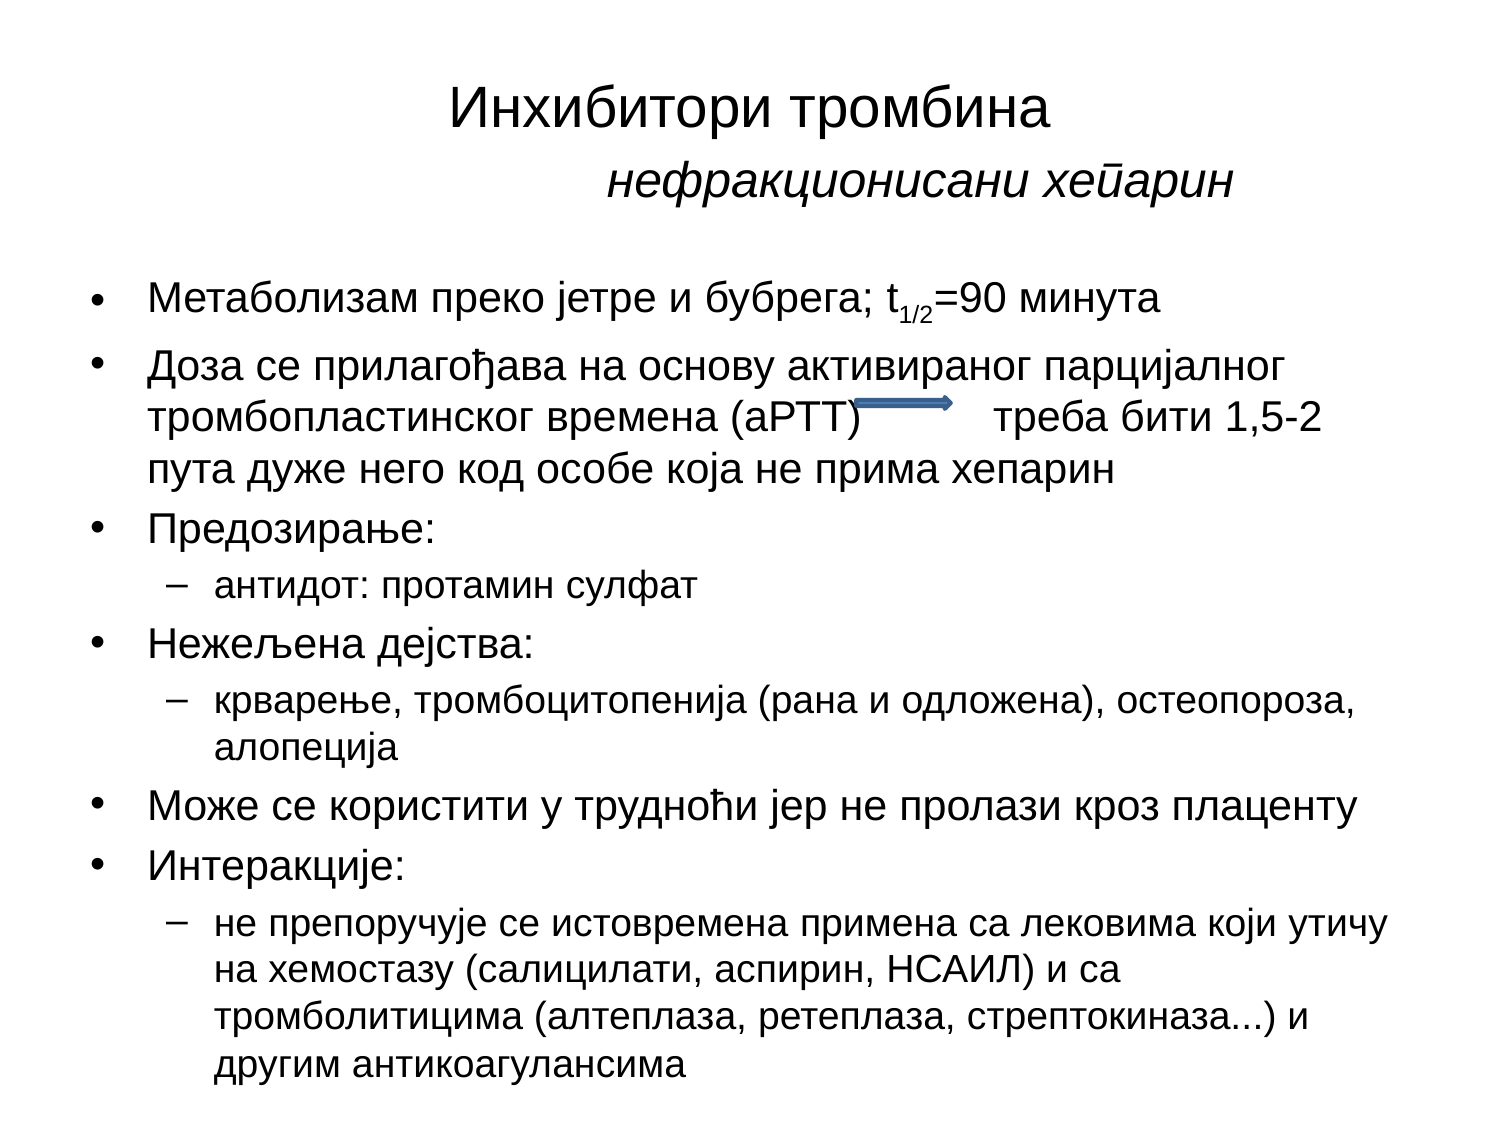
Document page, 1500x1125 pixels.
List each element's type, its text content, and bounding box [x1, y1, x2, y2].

title Инхибитори тромбина нефракционисани хепарин [75, 45, 1425, 233]
list Метаболизам преко јетре и бубрега; t1/2=90 минута Доза се прилагођава на основу активираног парцијалног тромбопластинског времена (аРТТ) треба бити 1,5-2 пута дуже него код особе која не прима хепарин Предозирање: антидот: протамин сулфат Нежељена дејства: крварење, тромбоцитопенија (рана и одложена), остеопороза, алопеција Може се користити у трудноћи јер не пролази кроз плаценту Интеракције: не препоручује се истовремена примена са лековима који утичу на хемостазу (салицилати, аспирин, НСАИЛ) и са тромболитицима (алтеплаза, ретеплаза, стрептокиназа...) и другим антикоагулансима [75, 262, 1425, 1094]
text_box [854, 395, 953, 411]
